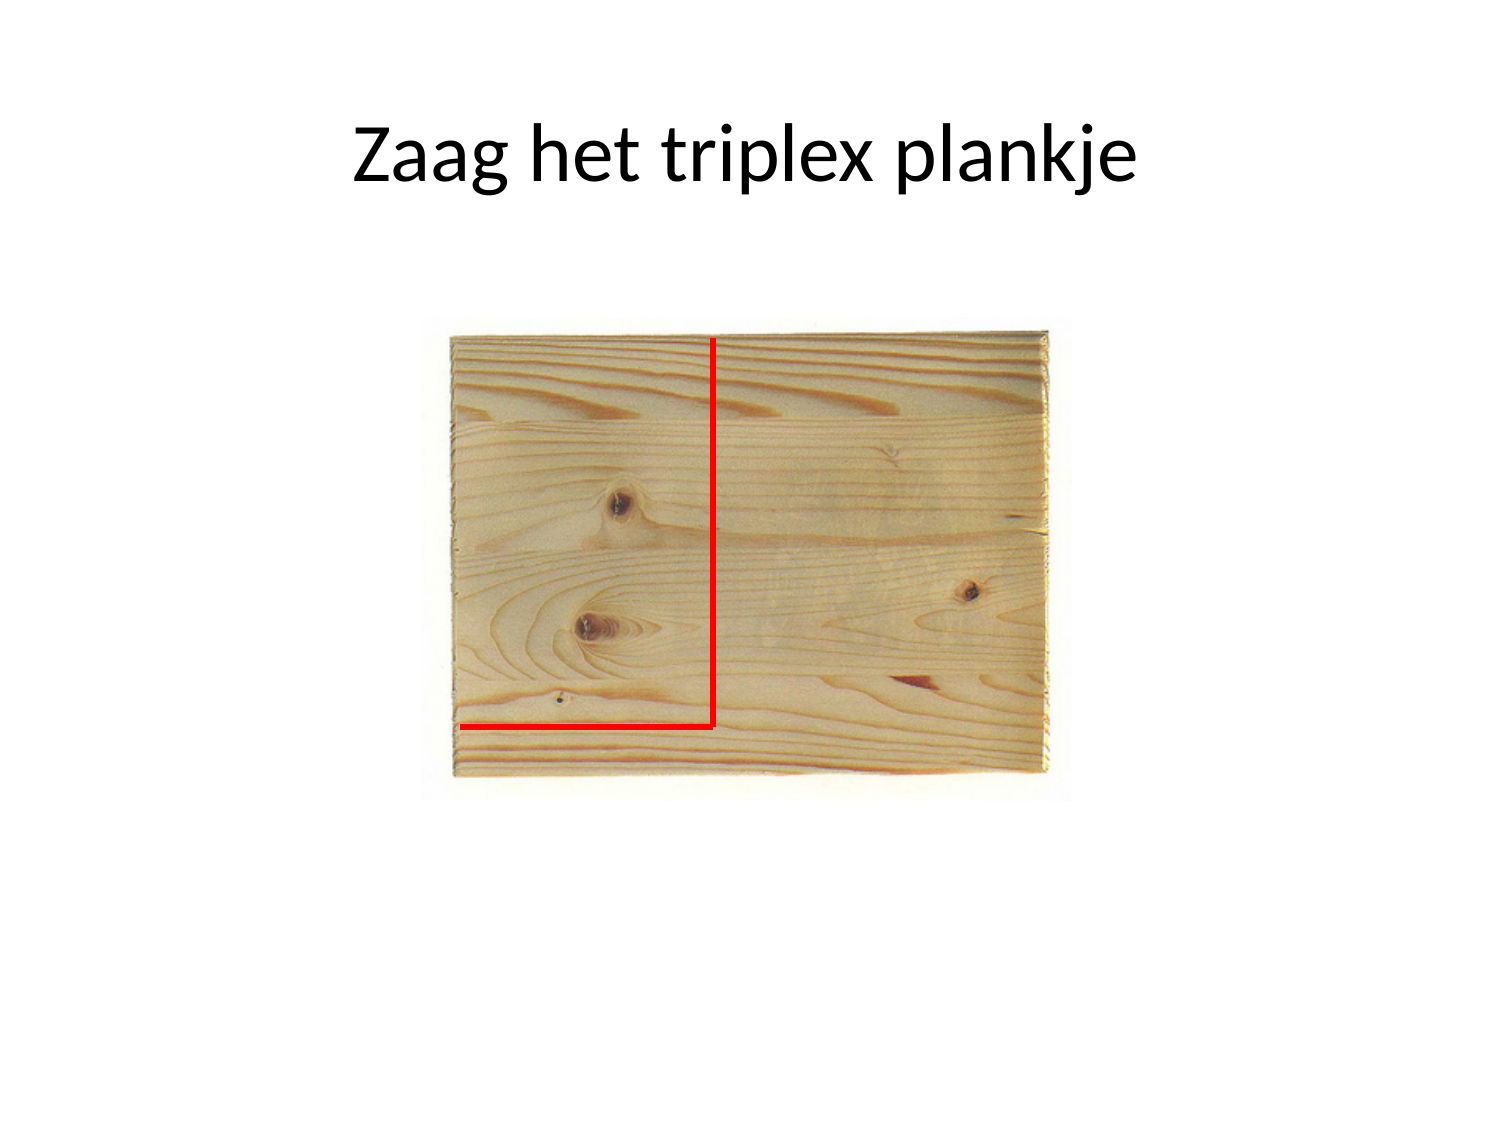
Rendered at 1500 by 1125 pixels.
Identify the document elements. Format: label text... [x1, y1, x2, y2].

text_box Zaag het triplex plankje [337, 90, 1155, 206]
picture [420, 316, 1072, 801]
